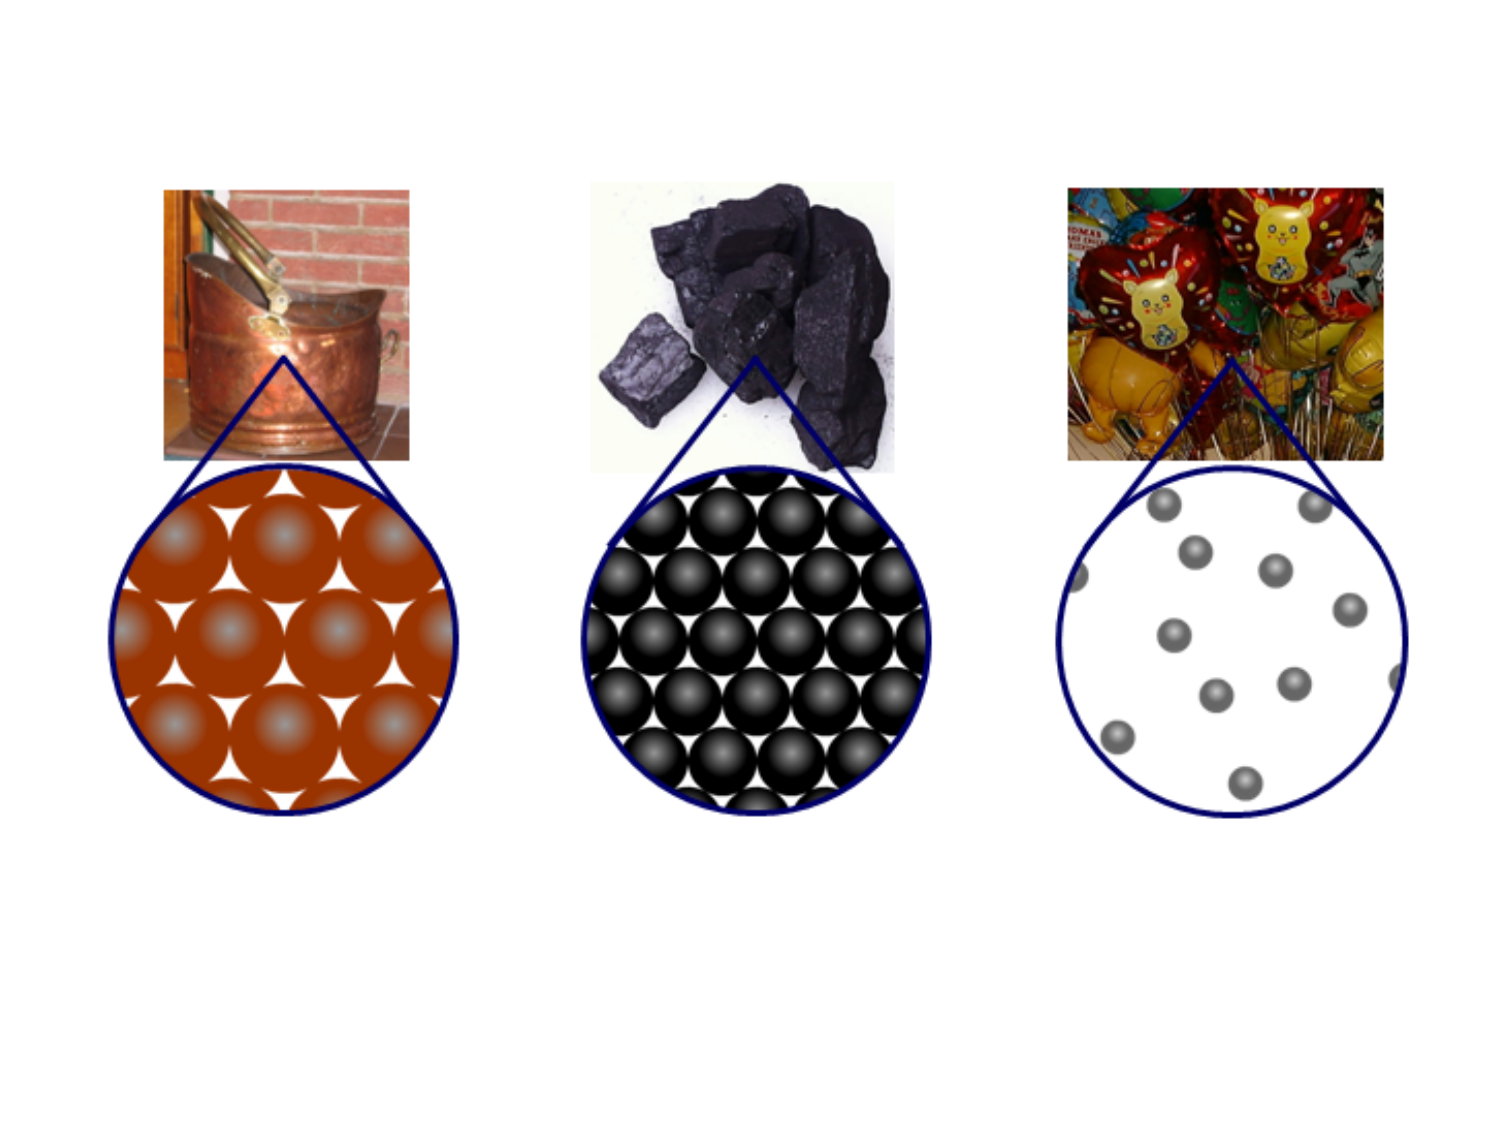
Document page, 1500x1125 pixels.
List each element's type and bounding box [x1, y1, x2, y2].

picture [26, 174, 1476, 826]
